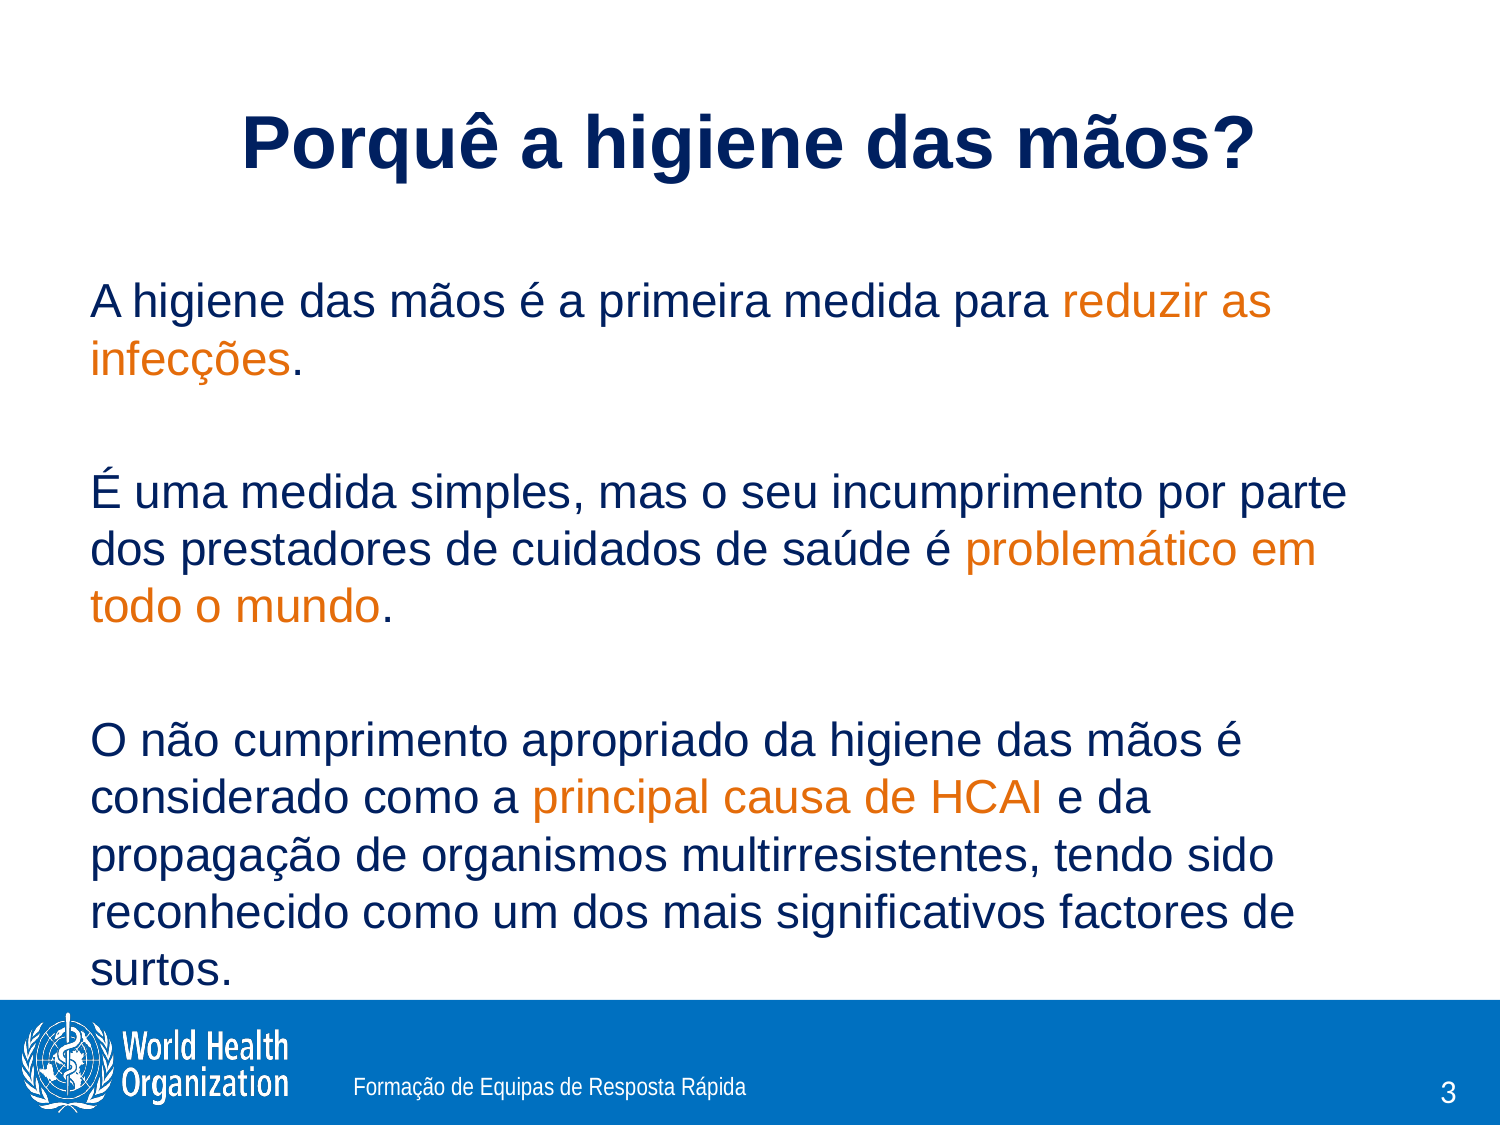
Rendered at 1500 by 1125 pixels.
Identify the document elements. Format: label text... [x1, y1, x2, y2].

list A higiene das mãos é a primeira medida para reduzir as infecções. É uma medida simples, mas o seu incumprimento por parte dos prestadores de cuidados de saúde é problemático em todo o mundo. O não cumprimento apropriado da higiene das mãos é considerado como a principal causa de HCAI e da propagação de organismos multirresistentes, tendo sido reconhecido como um dos mais significativos factores de surtos. [75, 262, 1425, 1005]
picture [21, 1012, 288, 1113]
title Porquê a higiene das mãos? [75, 45, 1425, 233]
